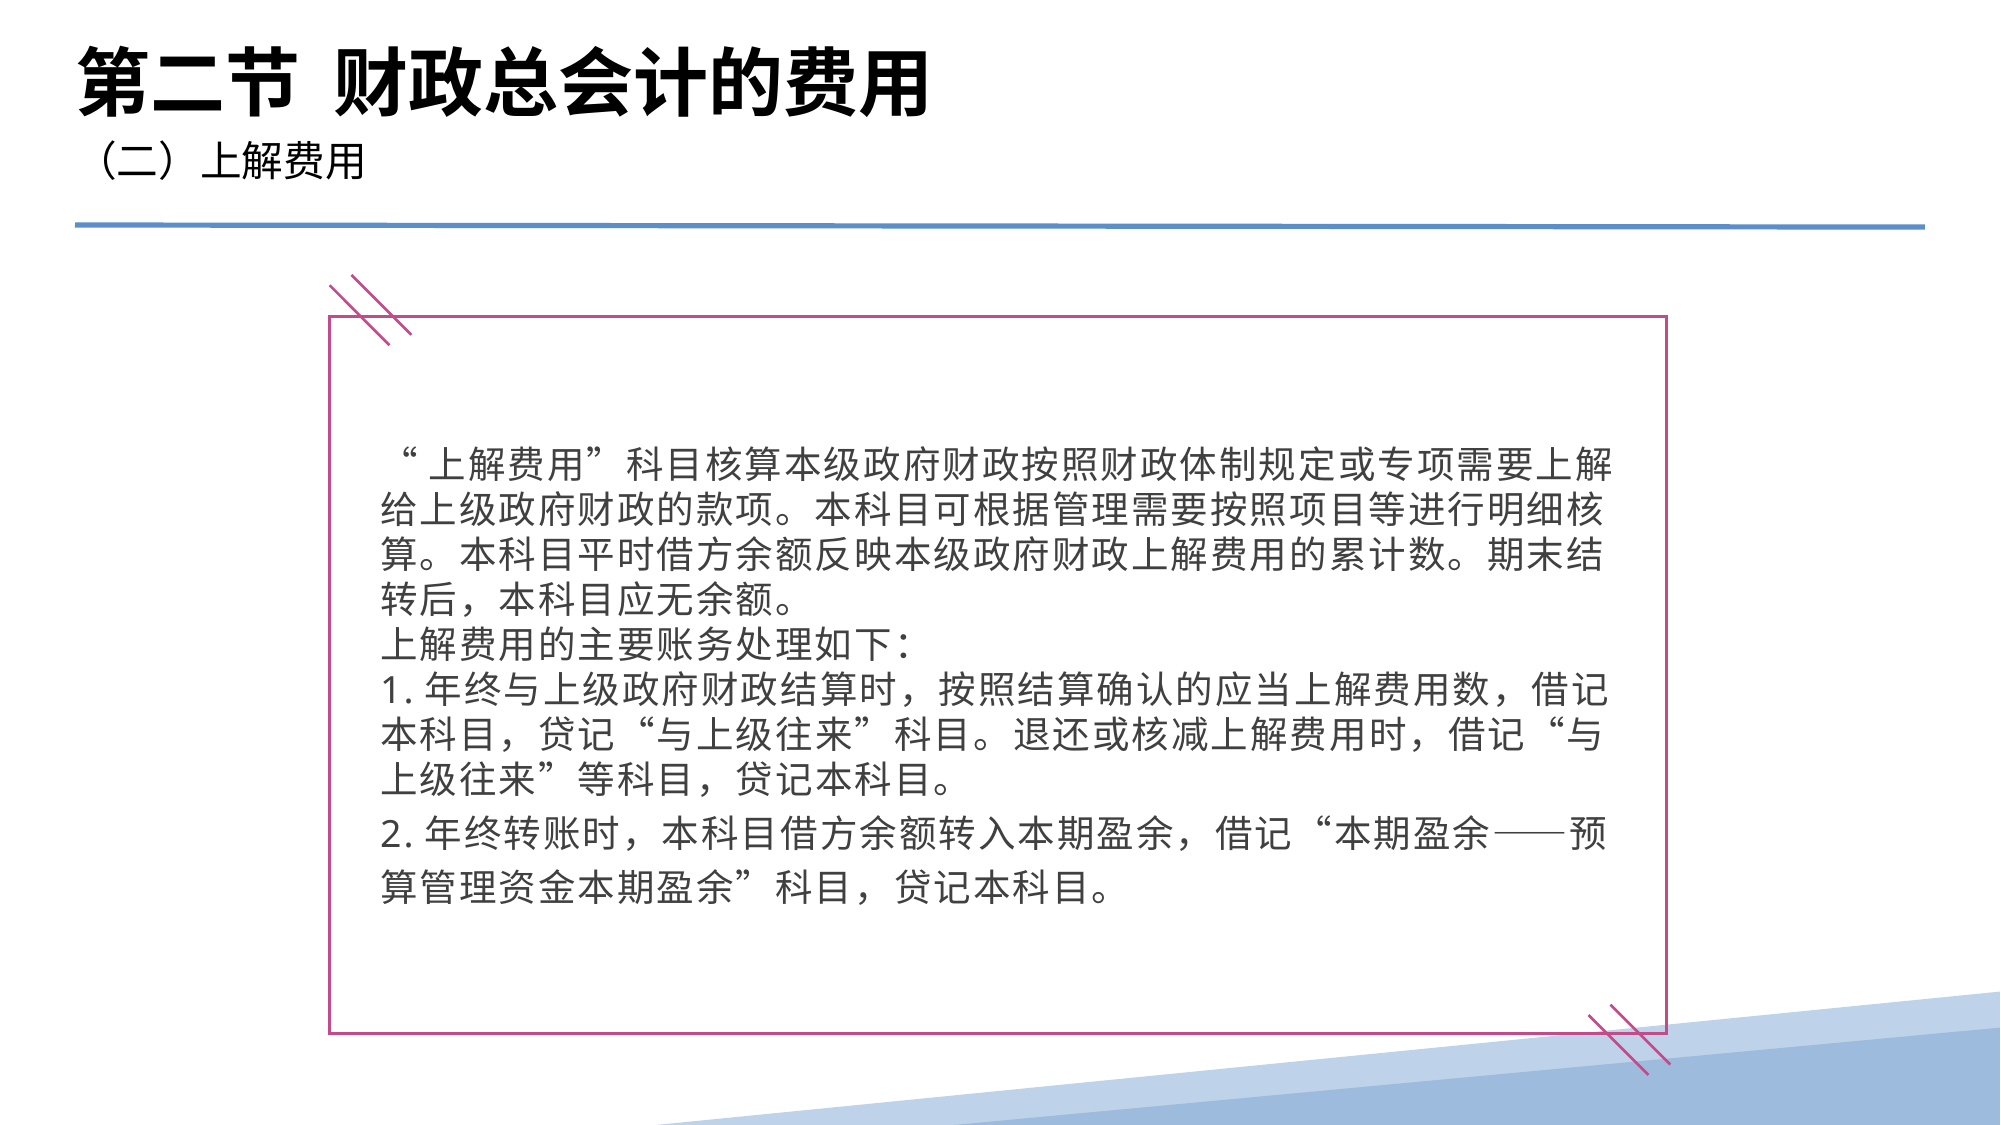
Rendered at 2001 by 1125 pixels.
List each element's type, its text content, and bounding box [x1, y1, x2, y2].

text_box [656, 991, 2000, 1125]
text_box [329, 285, 390, 346]
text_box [1610, 1004, 1671, 1065]
text_box （二）上解费用 [75, 124, 1925, 200]
text_box “上解费用”科目核算本级政府财政按照财政体制规定或专项需要上解给上级政府财政的款项。本科目可根据管理需要按照项目等进行明细核算。本科目平时借方余额反映本级政府财政上解费用的累计数。期末结转后，本科目应无余额。 上解费用的主要账务处理如下： 1.年终与上级政府财政结算时，按照结算确认的应当上解费用数，借记本科目，贷记“与上级往来”科目。退还或核减上解费用时，借记“与上级往来”等科目，贷记本科目。 2.年终转账时，本科目借方余额转入本期盈余，借记“本期盈余——预算管理资金本期盈余”科目，贷记本科目。 [369, 351, 1627, 998]
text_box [74, 224, 1925, 228]
text_box 第二节 财政总会计的费用 [75, 24, 1925, 124]
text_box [351, 274, 412, 335]
text_box [328, 316, 1668, 1034]
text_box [1588, 1015, 1649, 1075]
